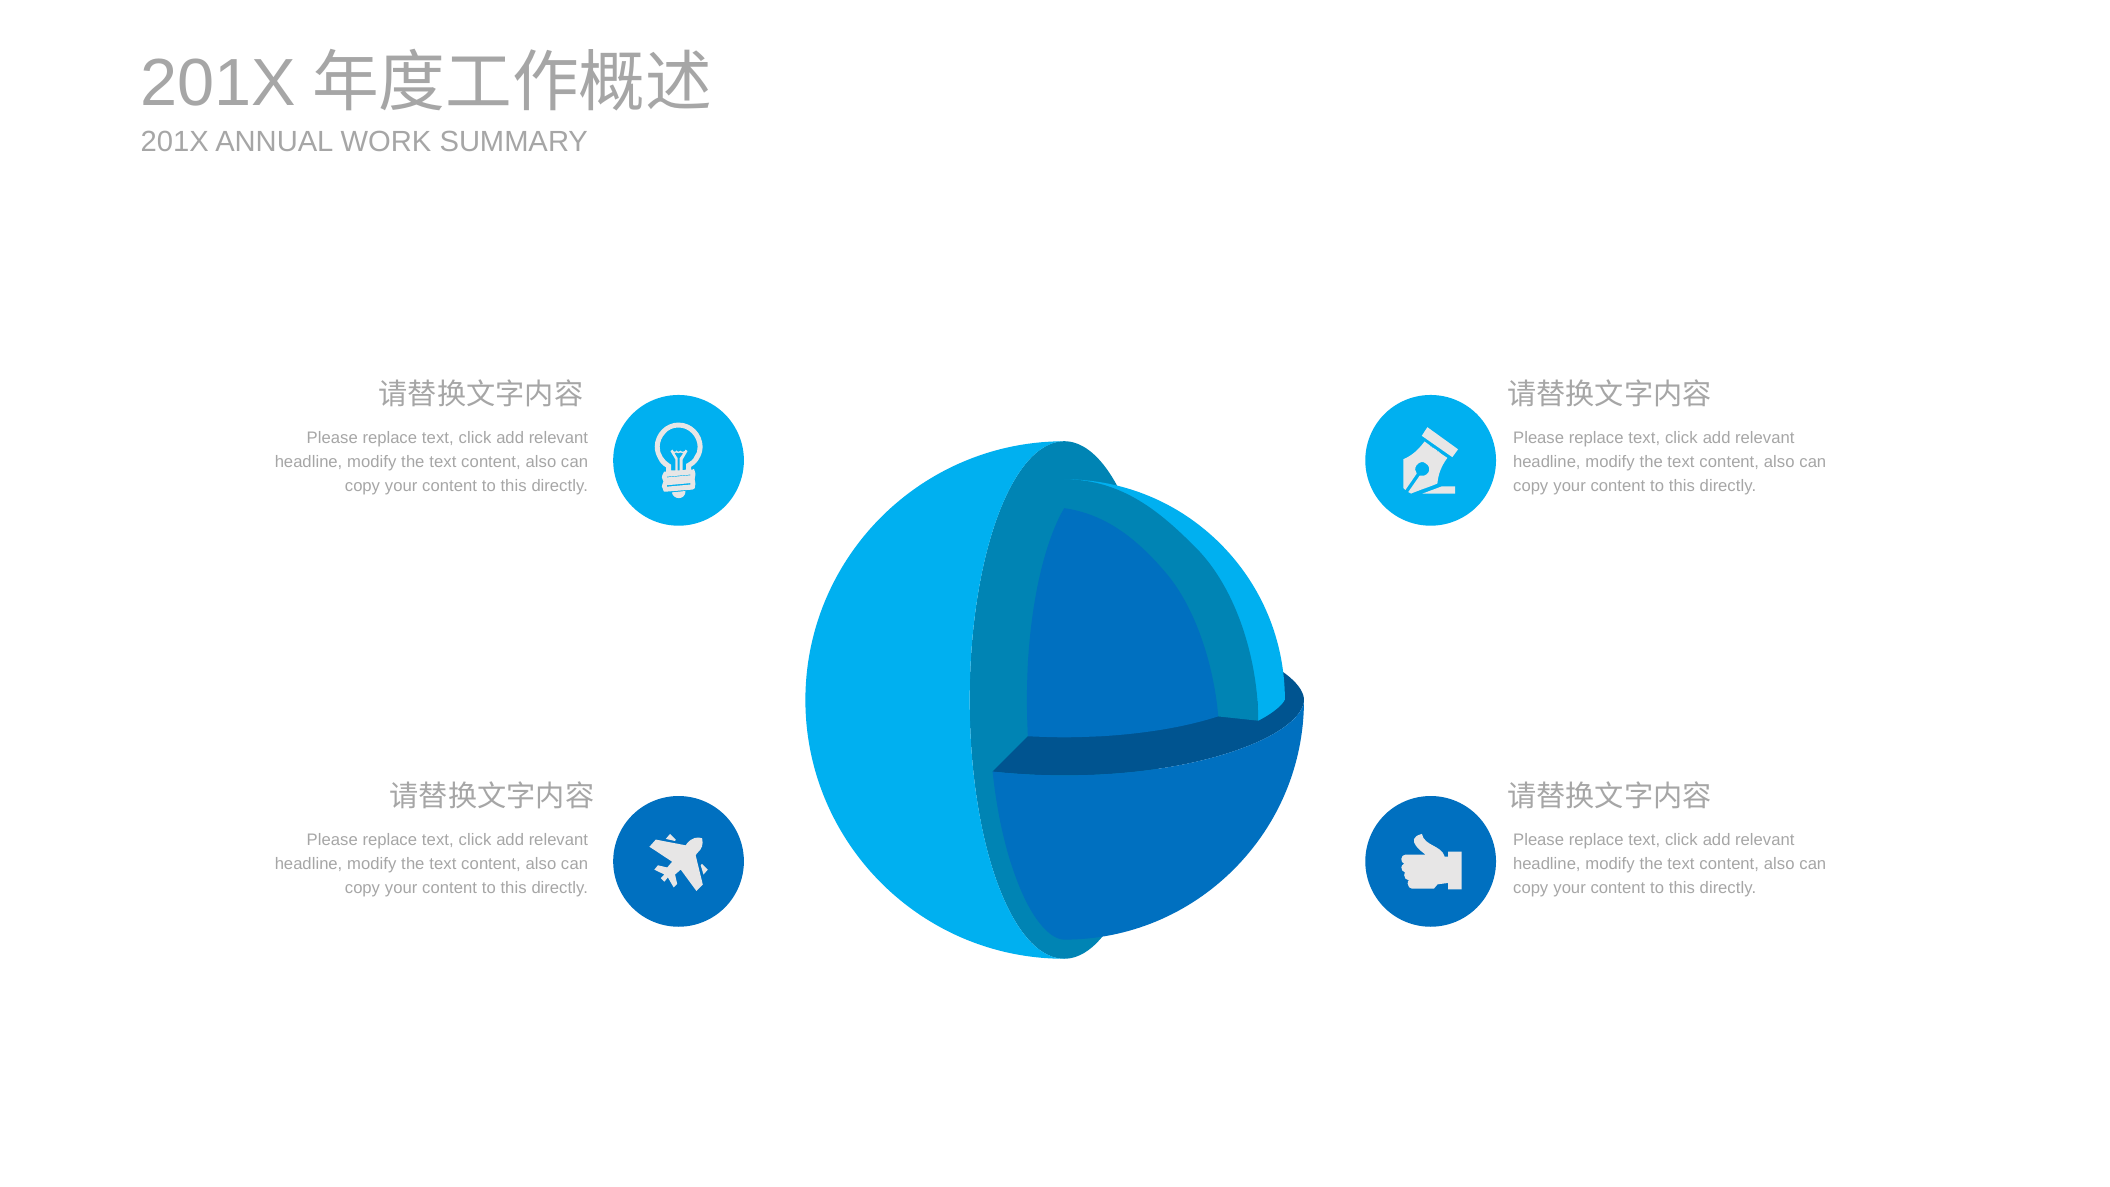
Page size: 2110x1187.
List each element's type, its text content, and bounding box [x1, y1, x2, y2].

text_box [613, 394, 744, 526]
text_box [1491, 762, 1864, 904]
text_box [1491, 360, 1864, 502]
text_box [1365, 795, 1497, 927]
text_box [613, 795, 744, 927]
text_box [1365, 394, 1497, 526]
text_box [805, 441, 1304, 959]
text_box 201X ANNUAL WORK SUMMARY [140, 122, 602, 158]
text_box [238, 360, 604, 502]
text_box 201X年度工作概述 [140, 38, 789, 119]
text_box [238, 762, 611, 904]
